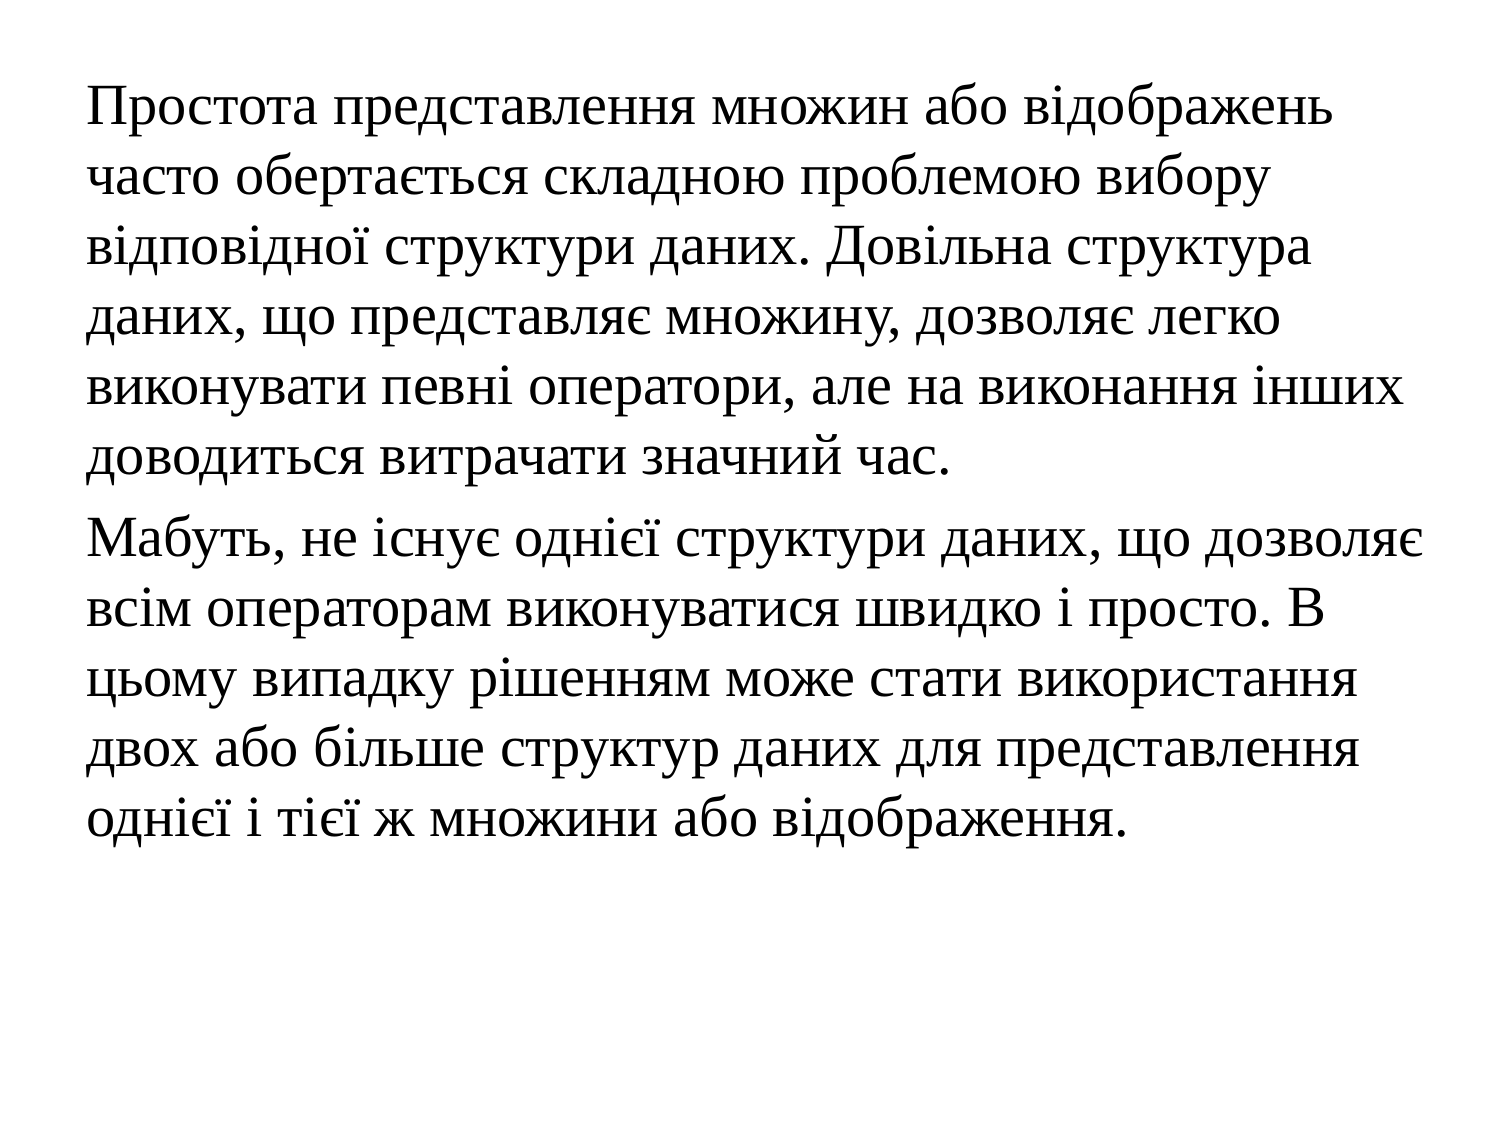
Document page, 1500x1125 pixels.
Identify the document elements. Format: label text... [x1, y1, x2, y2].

list Простота представлення множин або відображень часто обертається складною проблемою вибору відповідної структури даних. Довільна структура даних, що представляє множину, дозволяє легко виконувати певні оператори, але на виконання інших доводиться витрачати значний час. Мабуть, не існує однієї структури даних, що дозволяє всім операторам виконуватися швидко і просто. В цьому випадку рішенням може стати використання двох або більше структур даних для представлення однієї і тієї ж множини або відображення. [0, 58, 1500, 1125]
